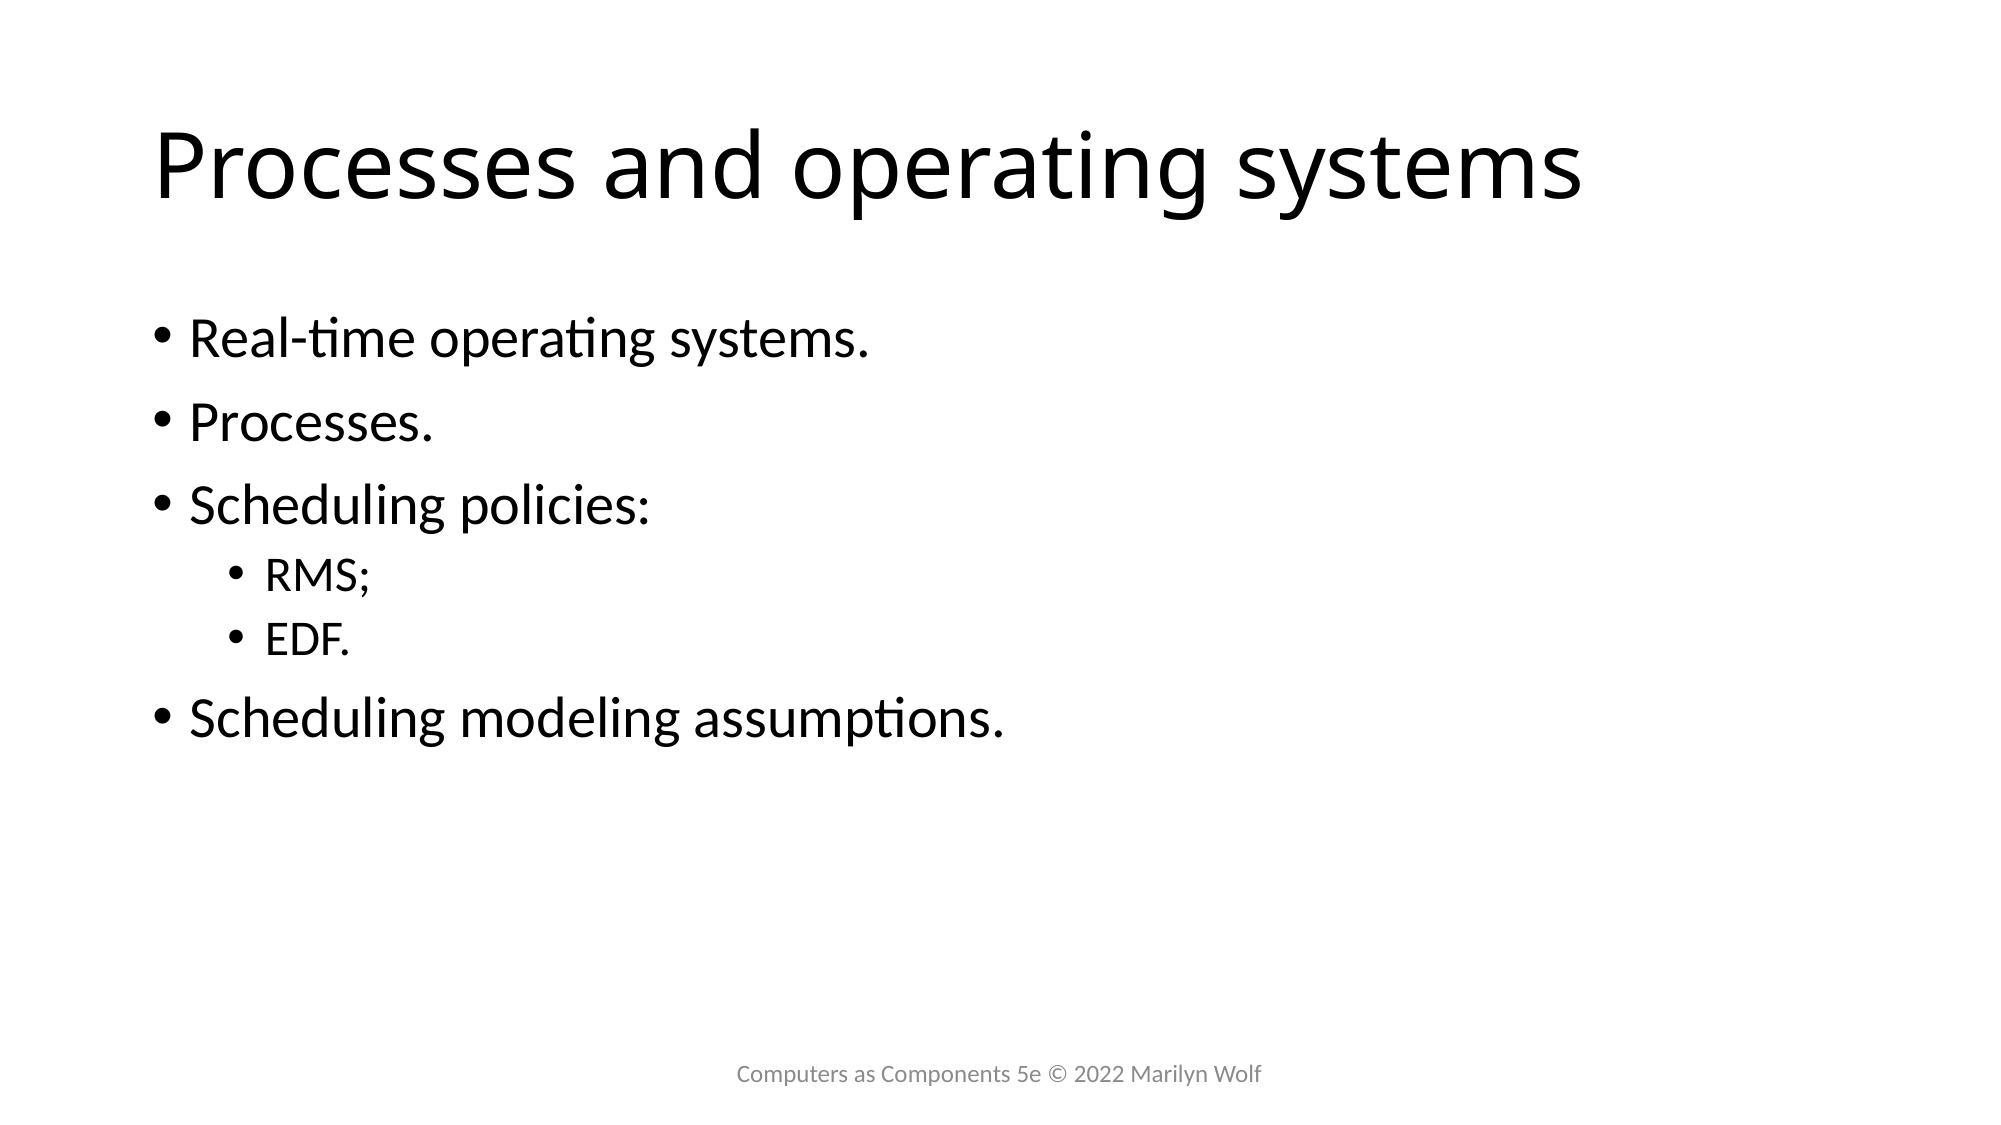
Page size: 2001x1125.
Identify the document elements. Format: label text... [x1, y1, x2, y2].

title Processes and operating systems [137, 59, 1863, 278]
list Real-time operating systems. Processes. Scheduling policies: RMS; EDF. Scheduling modeling assumptions. [137, 299, 1863, 1014]
footer Computers as Components 5e © 2022 Marilyn Wolf [662, 1042, 1338, 1103]
